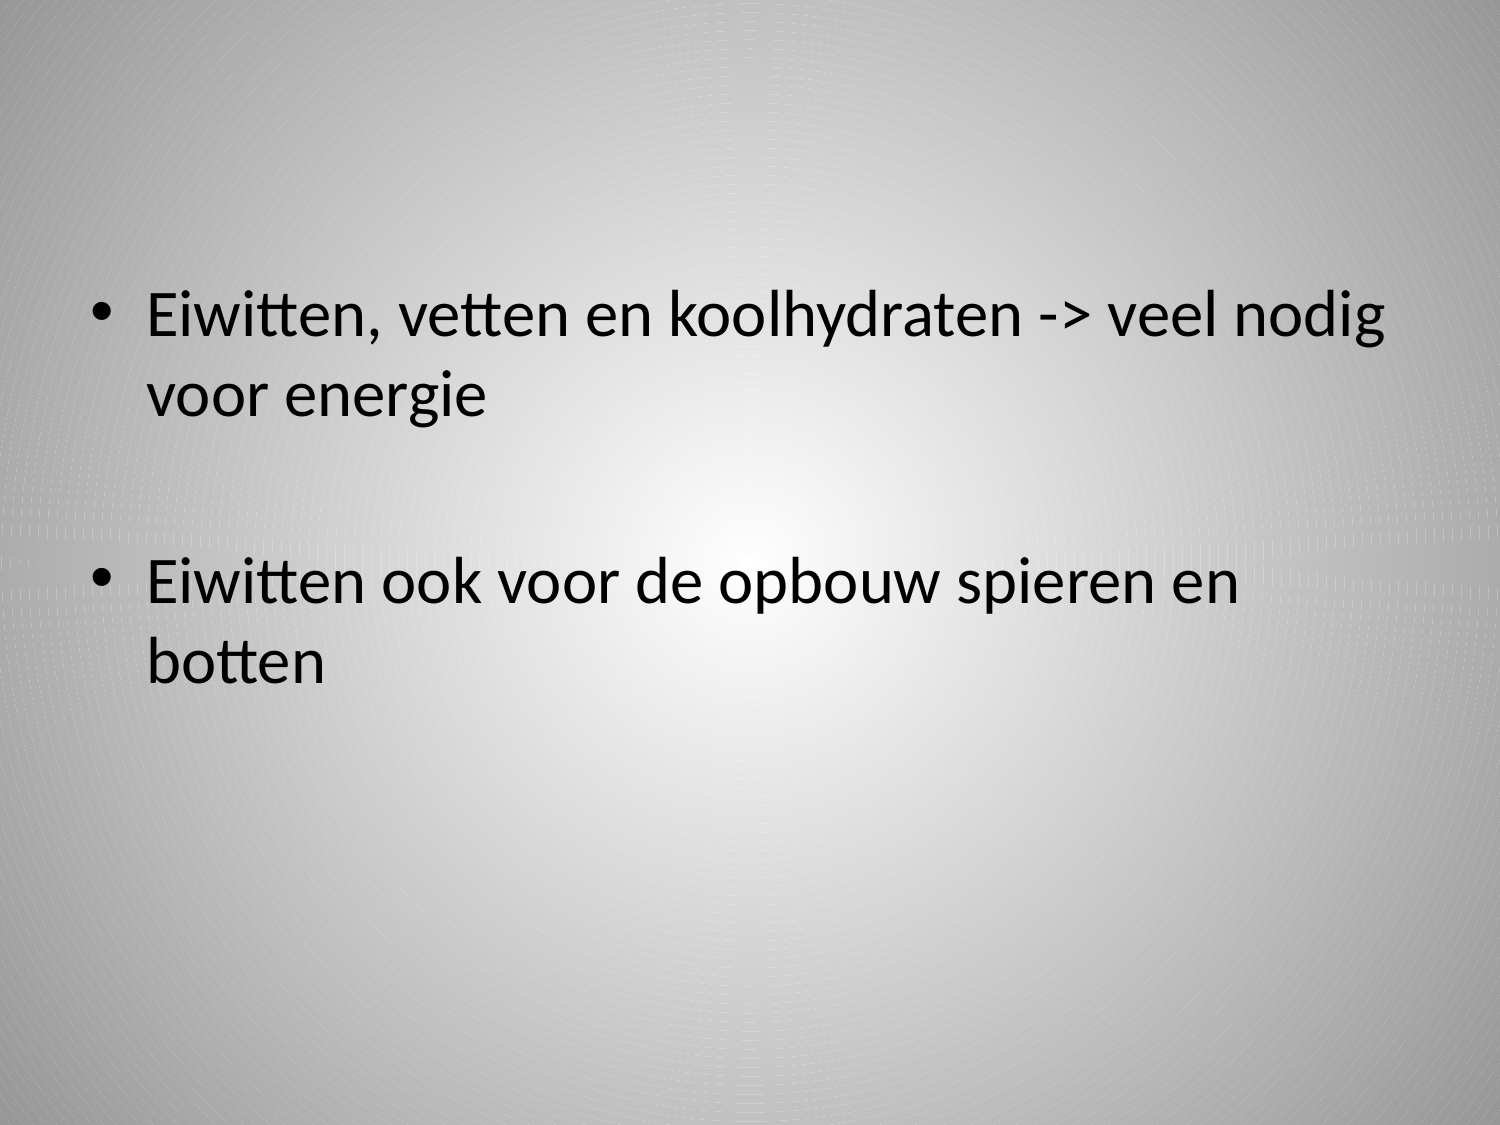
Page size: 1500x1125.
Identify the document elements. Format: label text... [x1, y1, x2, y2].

list Eiwitten, vetten en koolhydraten -> veel nodig voor energie Eiwitten ook voor de opbouw spieren en botten [75, 262, 1425, 1005]
